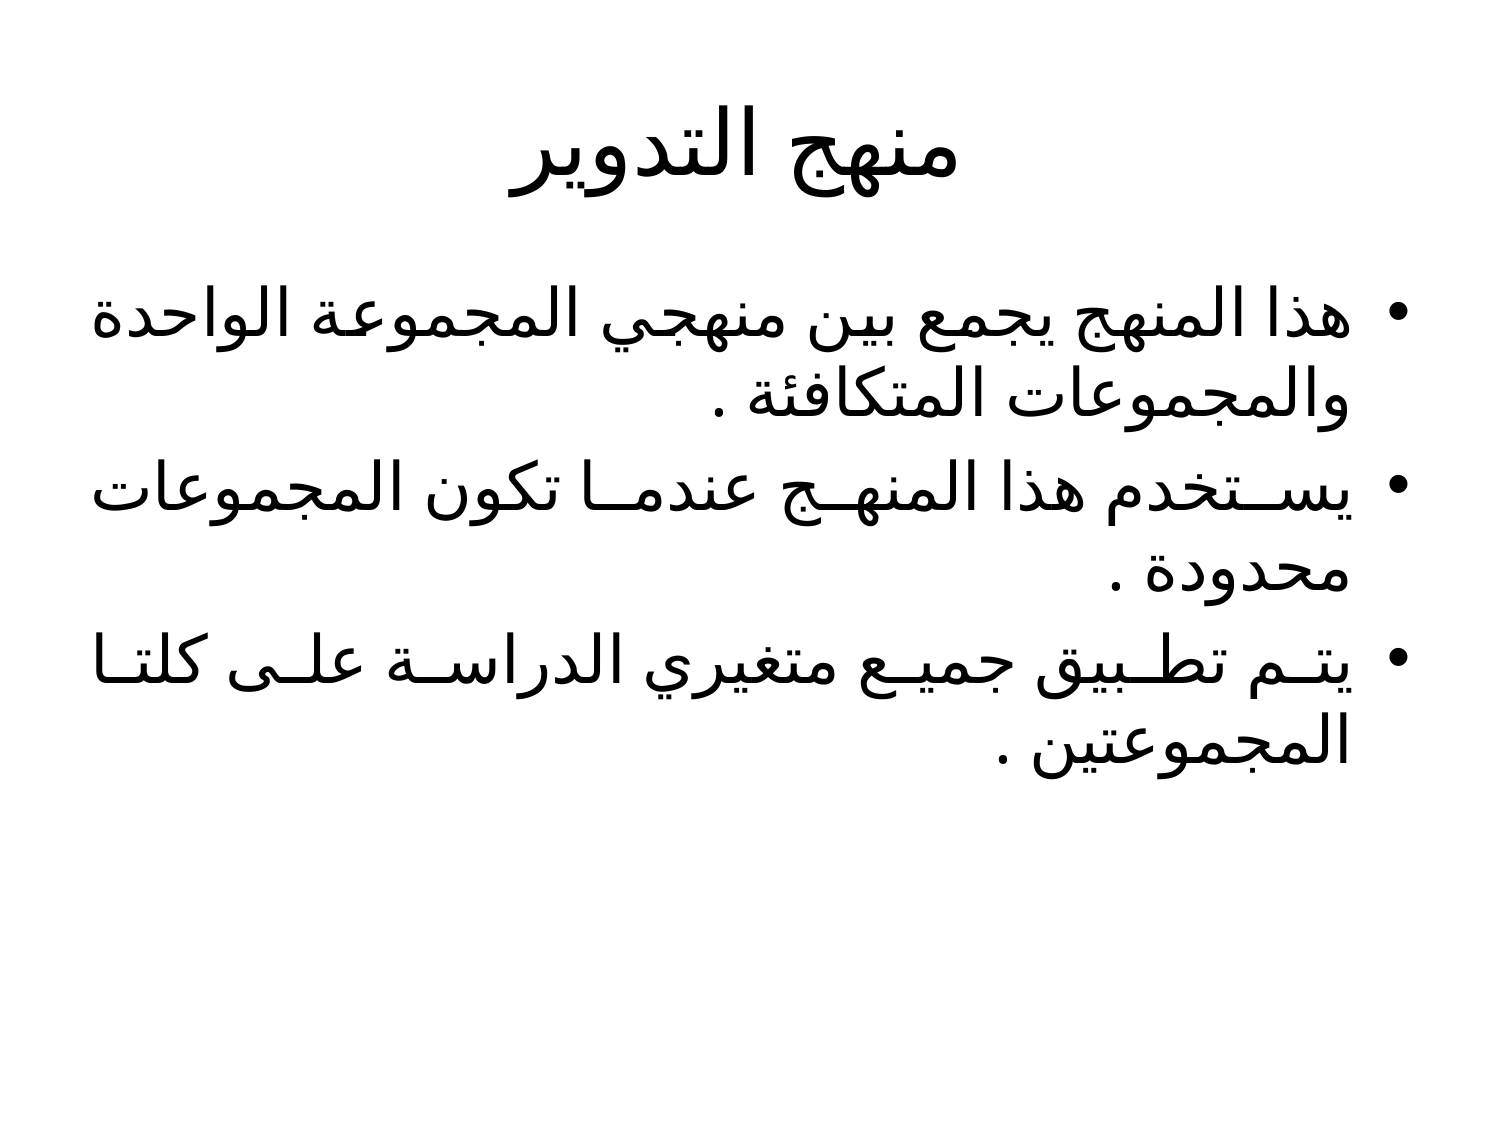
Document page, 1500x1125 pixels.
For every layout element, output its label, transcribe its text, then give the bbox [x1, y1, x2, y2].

title منهج التدوير [75, 45, 1425, 233]
list هذا المنهج يجمع بين منهجي المجموعة الواحدة والمجموعات المتكافئة . يستخدم هذا المنهج عندما تكون المجموعات محدودة . يتم تطبيق جميع متغيري الدراسة على كلتا المجموعتين . [75, 262, 1425, 1005]
